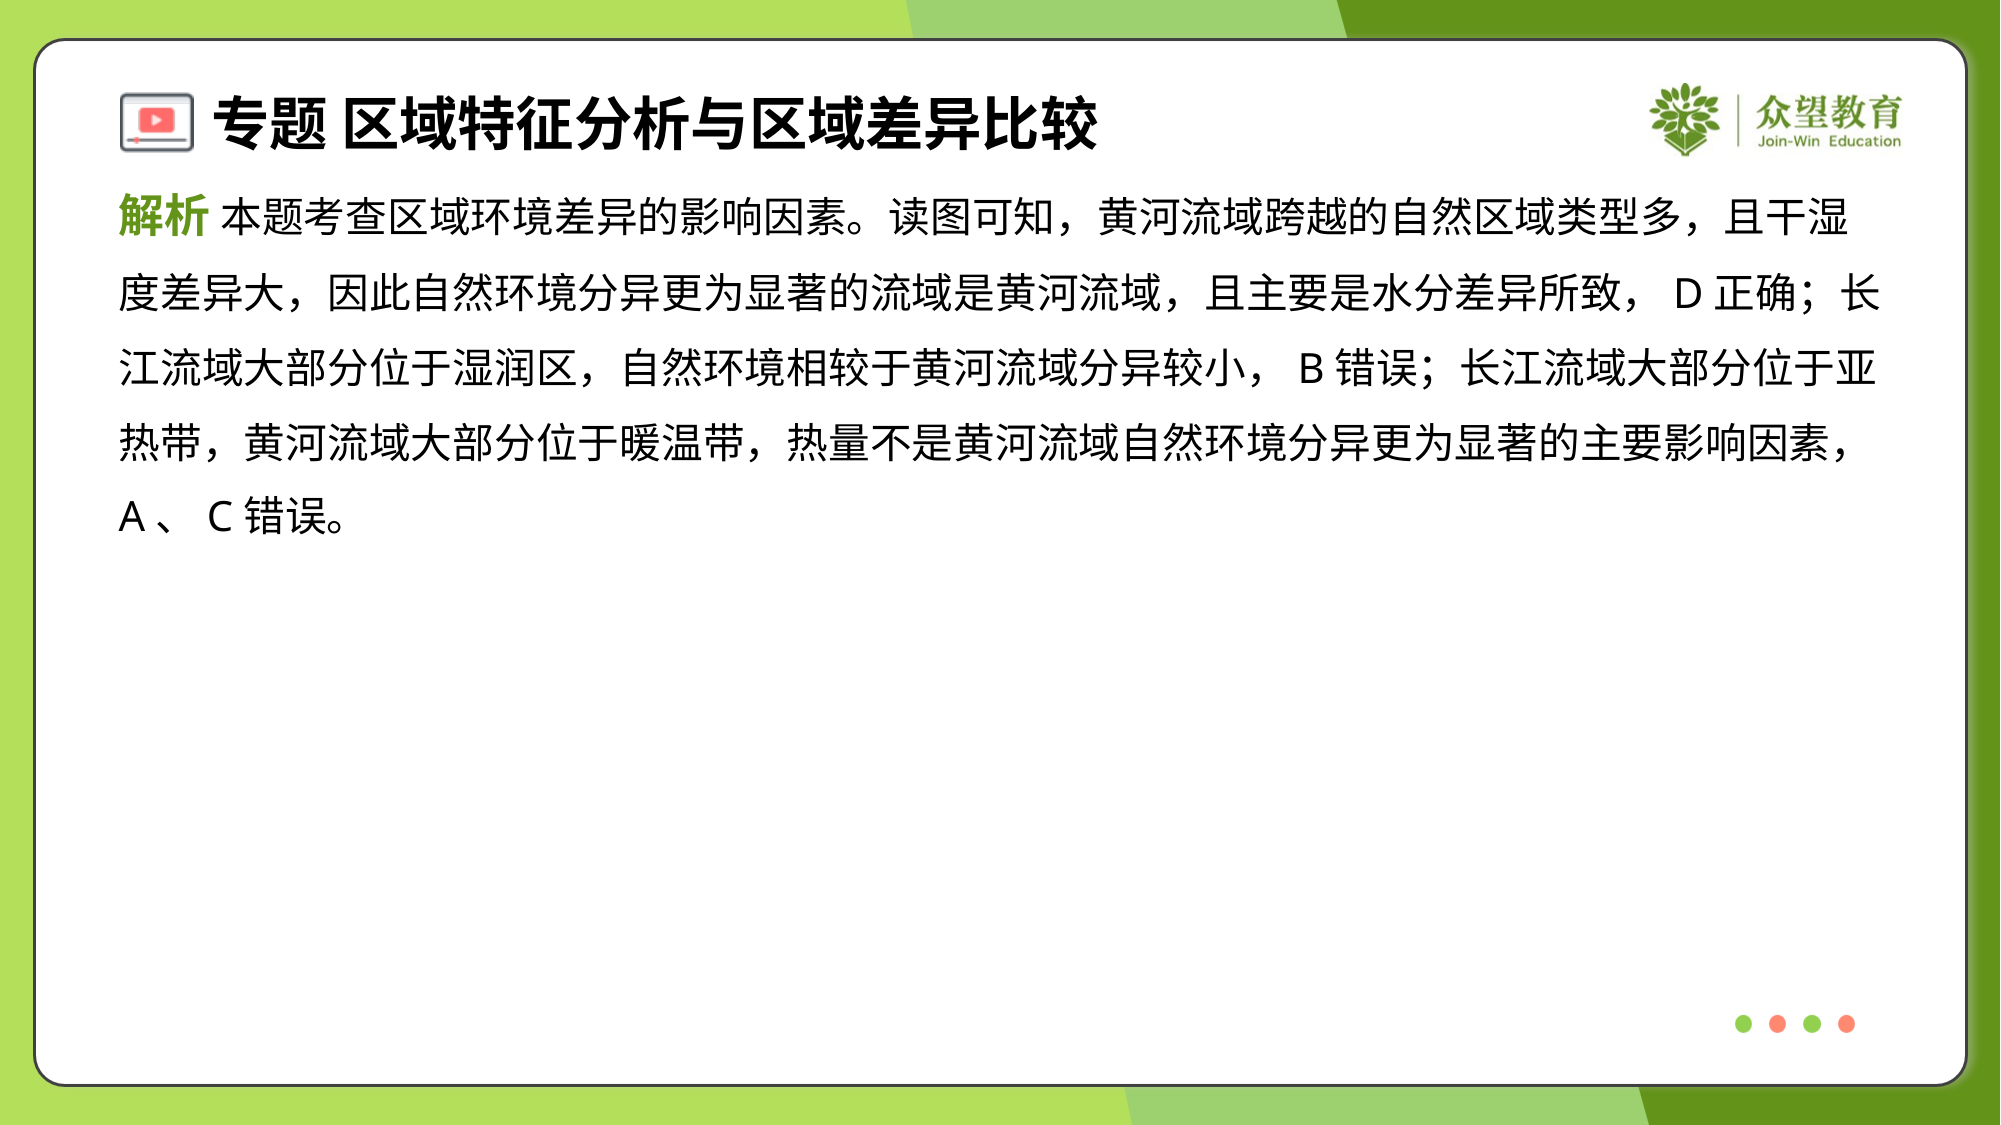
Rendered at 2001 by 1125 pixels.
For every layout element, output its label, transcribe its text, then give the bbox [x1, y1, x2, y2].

text_box 解析 本题考查区域环境差异的影响因素。读图可知，黄河流域跨越的自然区域类型多，且干湿 度差异大，因此自然环境分异更为显著的流域是黄河流域，且主要是水分差异所致，D正确；长 江流域大部分位于湿润区，自然环境相较于黄河流域分异较小，B错误；长江流域大部分位于亚 热带，黄河流域大部分位于暖温带，热量不是黄河流域自然环境分异更为显著的主要影响因素， A、C错误。 [118, 164, 1883, 533]
picture [0, 0, 2000, 1125]
